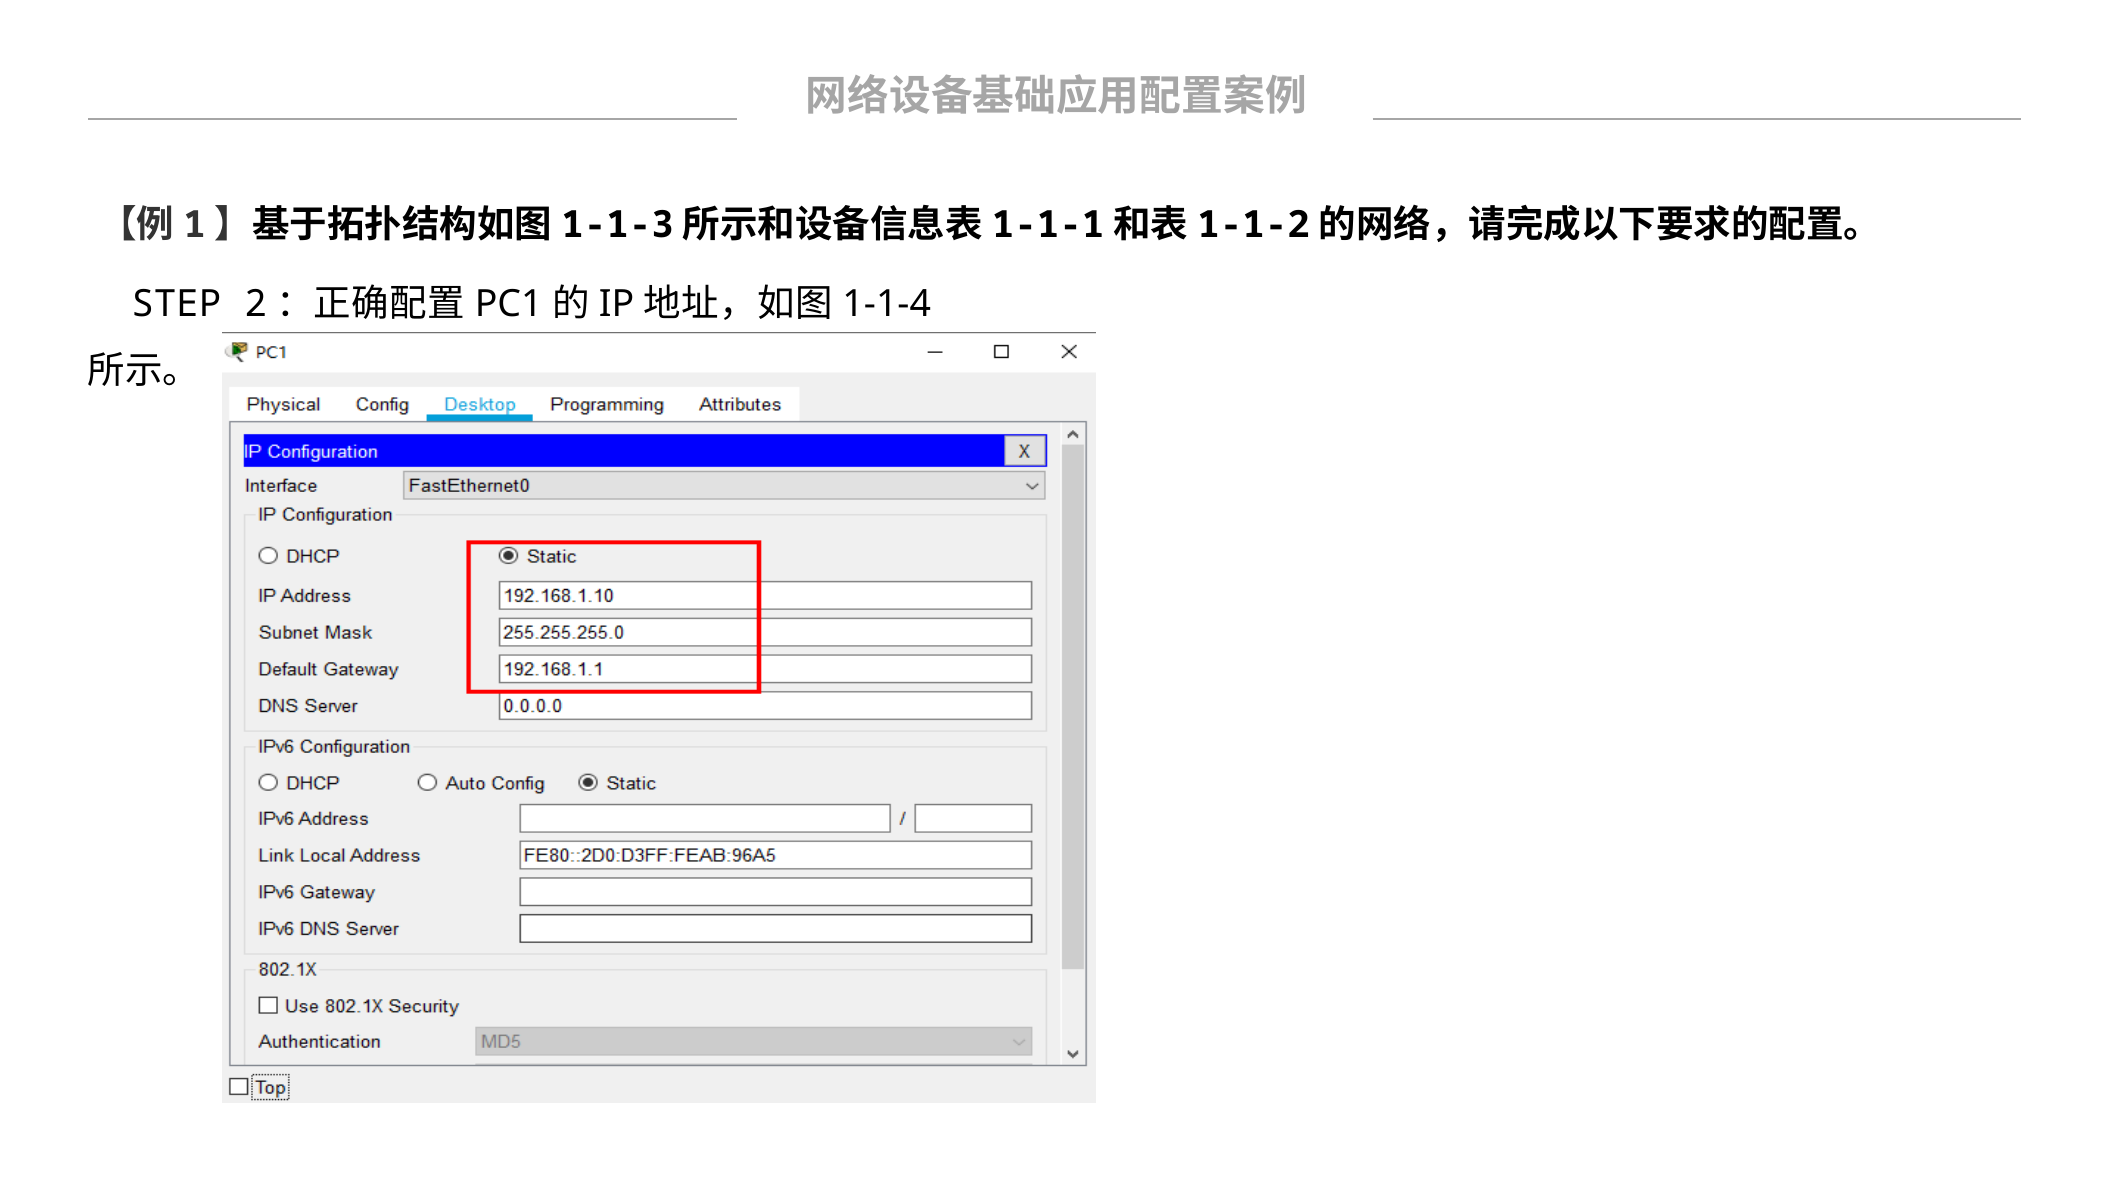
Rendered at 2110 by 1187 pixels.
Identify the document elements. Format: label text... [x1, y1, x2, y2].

text_box STEP 2：正确配置PC1的IP地址，如图1-1-4所示。 [72, 248, 955, 332]
text_box 【例1】基于拓扑结构如图1-1-3所示和设备信息表1-1-1和表1-1-2的网络，请完成以下要求的配置。 [84, 169, 2106, 252]
text_box 网络设备基础应用配置案例 [732, 68, 1381, 119]
picture [222, 332, 1096, 1104]
